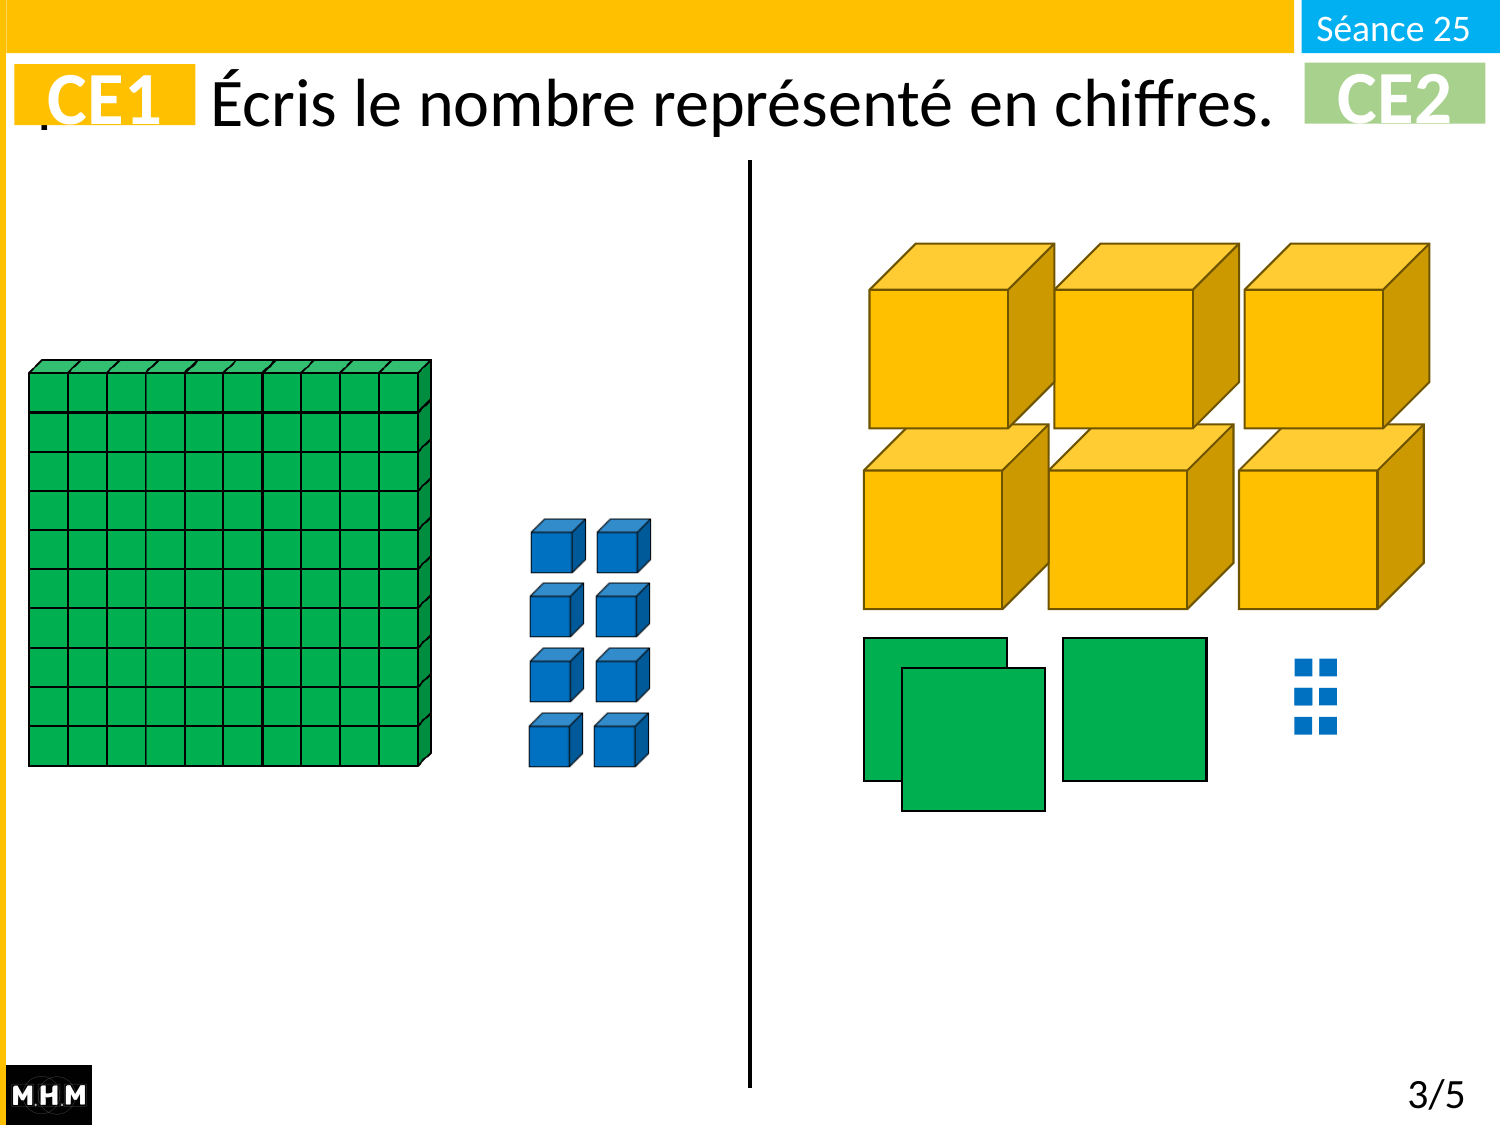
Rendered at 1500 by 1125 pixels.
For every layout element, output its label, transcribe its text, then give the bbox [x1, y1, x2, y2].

picture [526, 580, 588, 640]
text_box [868, 242, 1056, 430]
title Écris le nombre représenté en chiffres. [96, 60, 1391, 150]
text_box [1053, 242, 1241, 430]
text_box CE1 [13, 63, 196, 126]
text_box CE2 [1303, 62, 1487, 125]
picture [526, 645, 588, 705]
text_box [1243, 242, 1431, 430]
picture [6, 1065, 92, 1125]
text_box [901, 667, 1046, 812]
picture [527, 516, 590, 576]
text_box [1318, 716, 1338, 736]
text_box [1293, 716, 1313, 736]
text_box [863, 637, 1008, 782]
text_box [1047, 423, 1235, 611]
text_box [1318, 687, 1338, 707]
picture [591, 645, 654, 705]
picture [590, 710, 653, 770]
text_box [1294, 687, 1313, 707]
text_box [862, 423, 1050, 611]
text_box [1237, 423, 1425, 611]
picture [525, 710, 587, 770]
text_box [1062, 637, 1208, 782]
picture [591, 580, 654, 640]
picture [593, 516, 655, 576]
text_box [1318, 658, 1338, 677]
picture [22, 355, 434, 770]
text_box [1294, 658, 1313, 677]
list 3/5 [1373, 1064, 1500, 1125]
